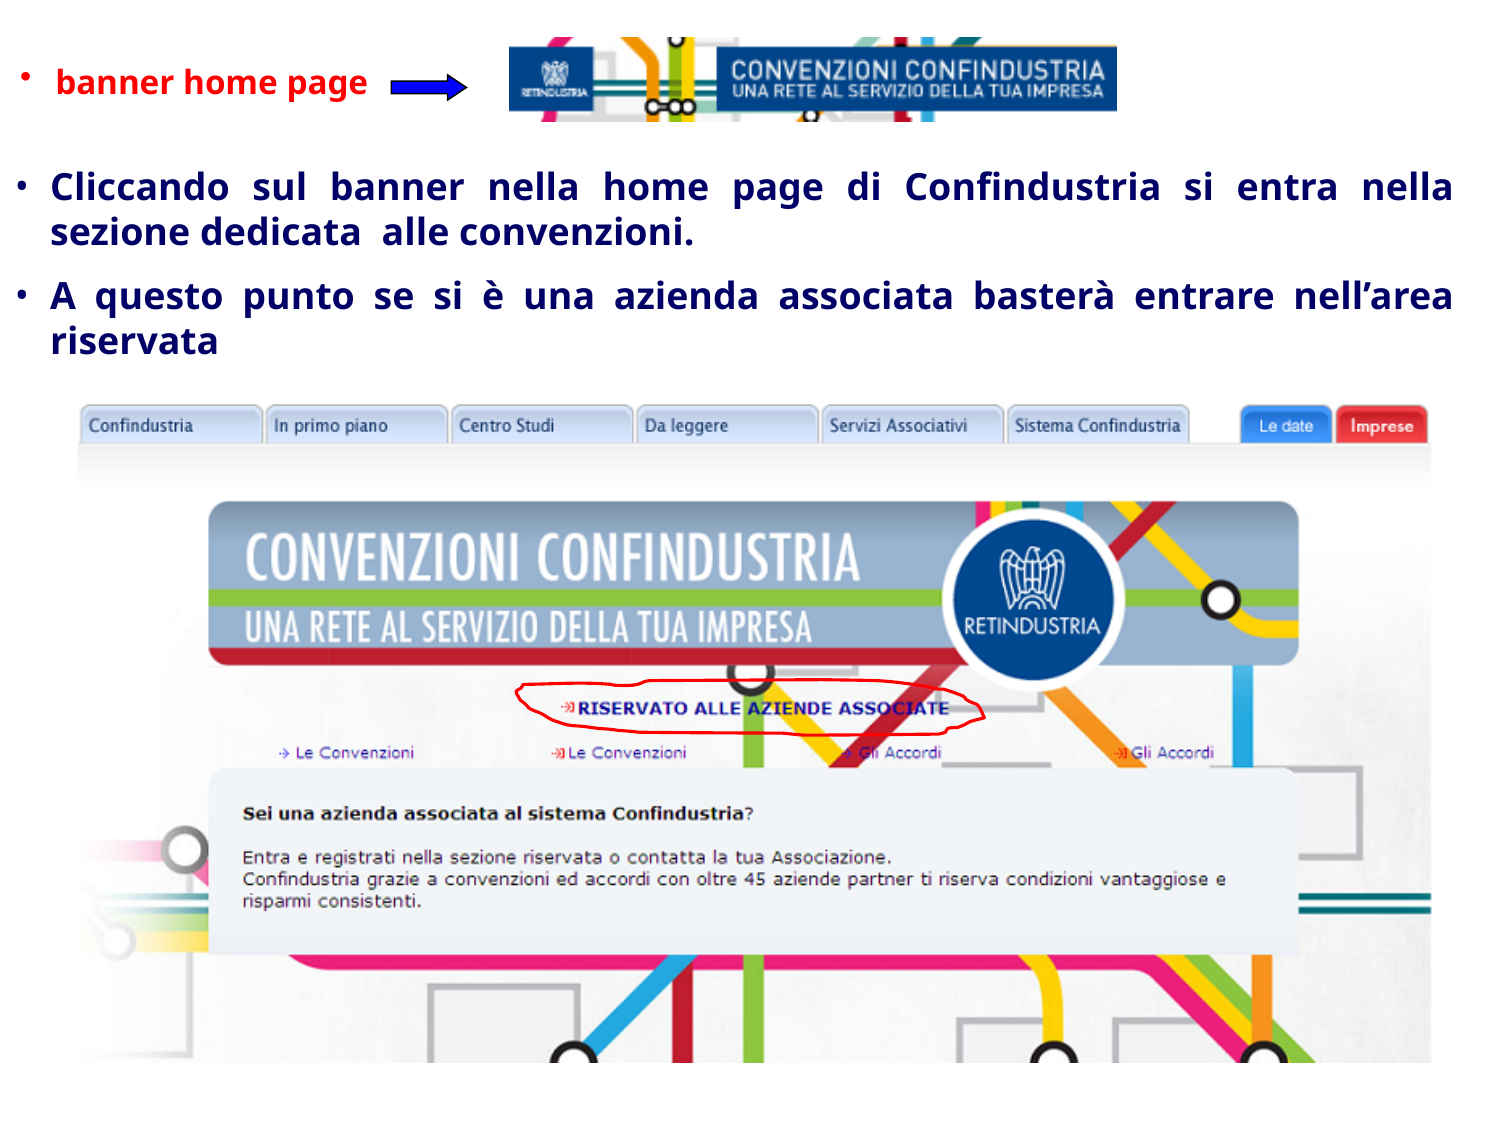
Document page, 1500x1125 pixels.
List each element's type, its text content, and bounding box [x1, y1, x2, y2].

picture [509, 37, 1117, 123]
text_box Cliccando sul banner nella home page di Confindustria si entra nella sezione dedicata alle convenzioni. A questo punto se si è una azienda associata basterà entrare nell’area riservata [0, 155, 1471, 369]
picture [74, 403, 1438, 1063]
text_box banner home page [5, 53, 384, 109]
text_box [391, 75, 467, 100]
